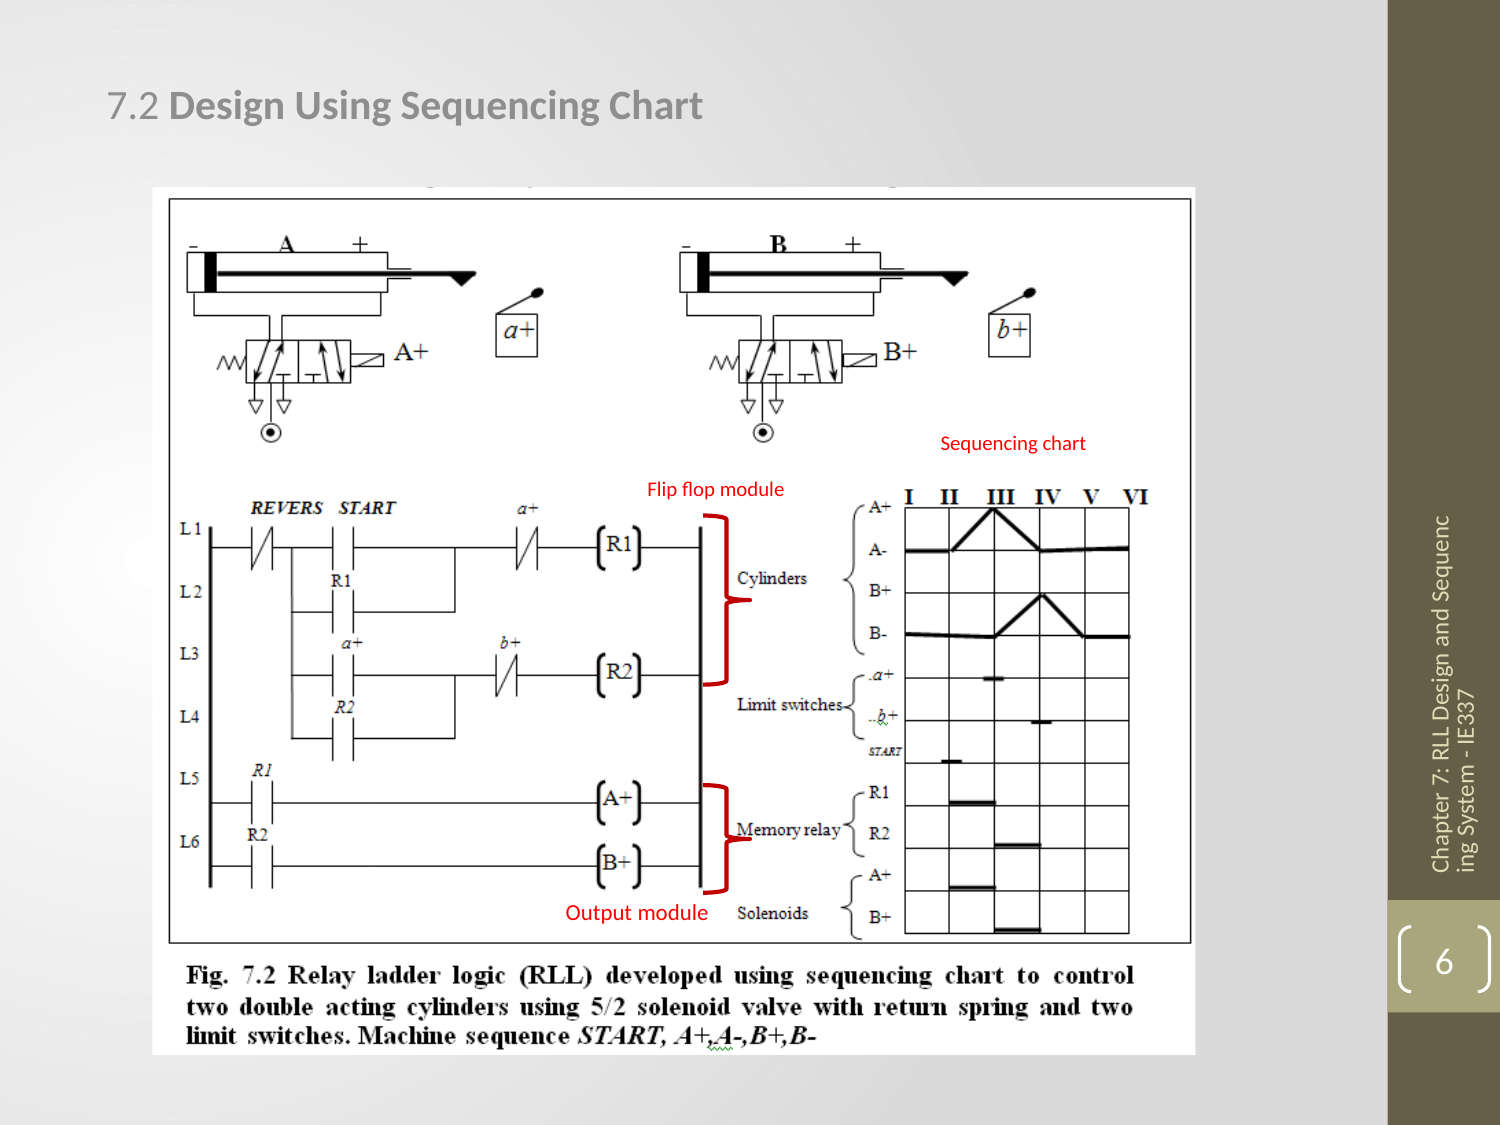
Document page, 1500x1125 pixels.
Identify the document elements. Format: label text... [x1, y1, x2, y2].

slide_number 6 [1397, 925, 1492, 994]
text_box 7.2 Design Using Sequencing Chart [82, 70, 1289, 164]
picture [151, 186, 1196, 1056]
footer Chapter 7: RLL Design and Sequencing System - IE337 [1408, 500, 1469, 889]
